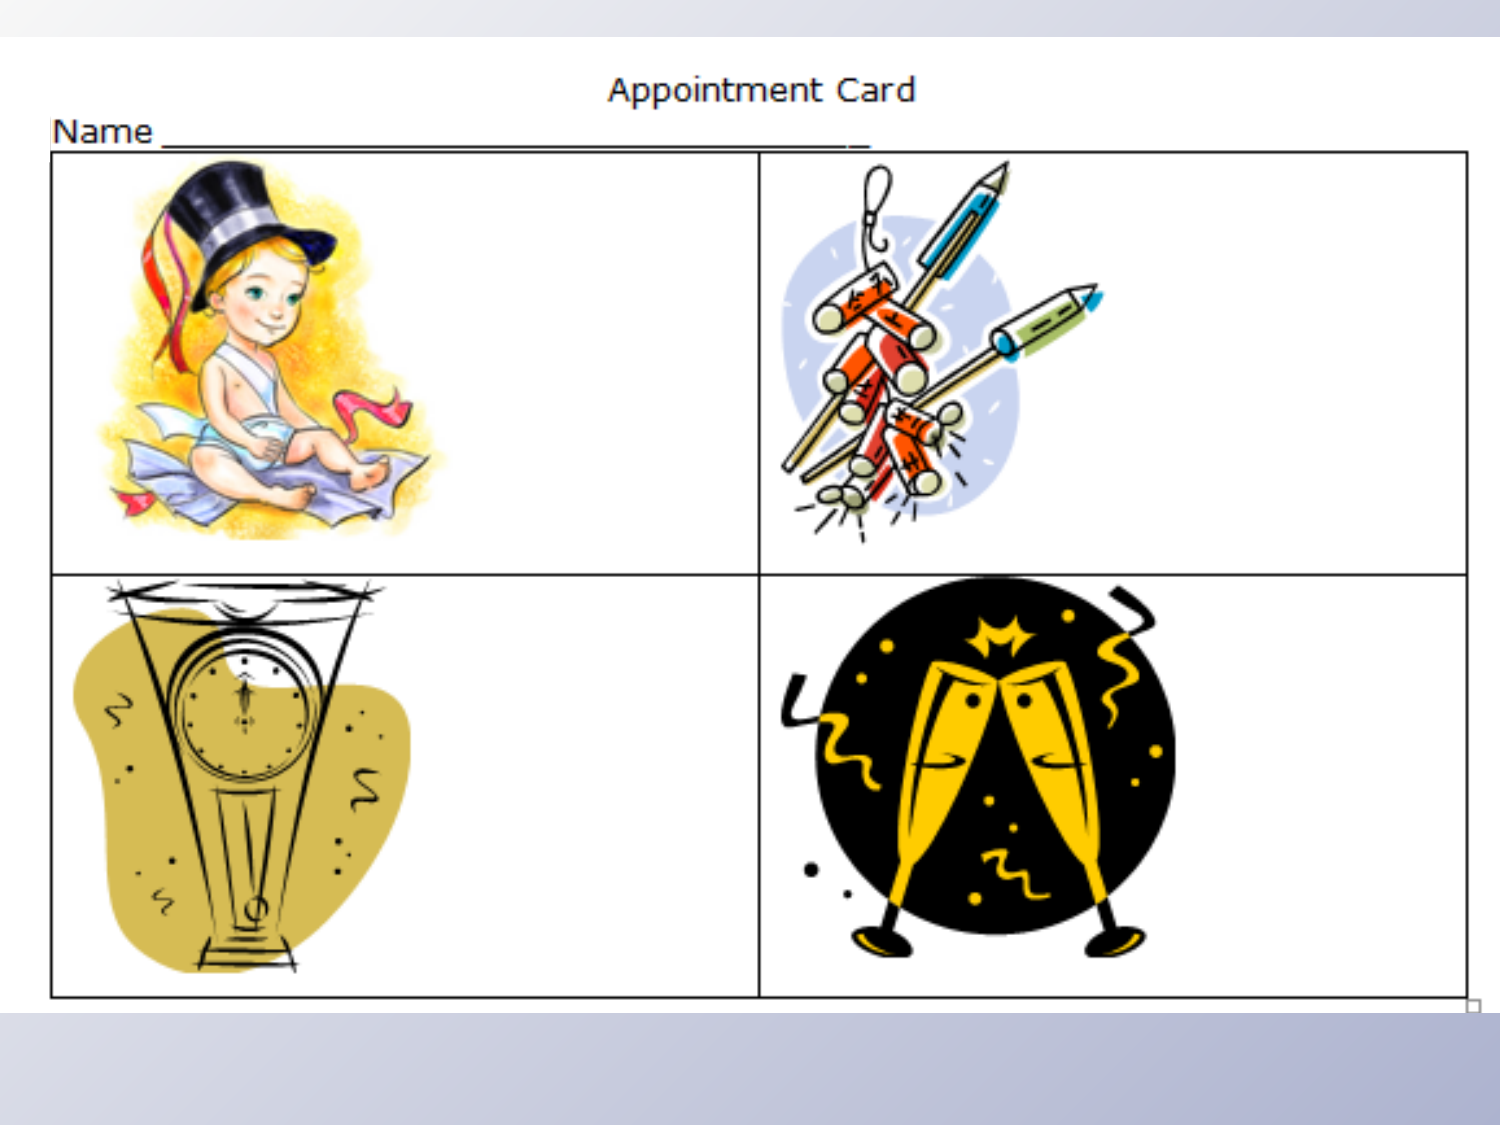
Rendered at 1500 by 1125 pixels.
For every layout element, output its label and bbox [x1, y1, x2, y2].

picture [0, 37, 1500, 1013]
